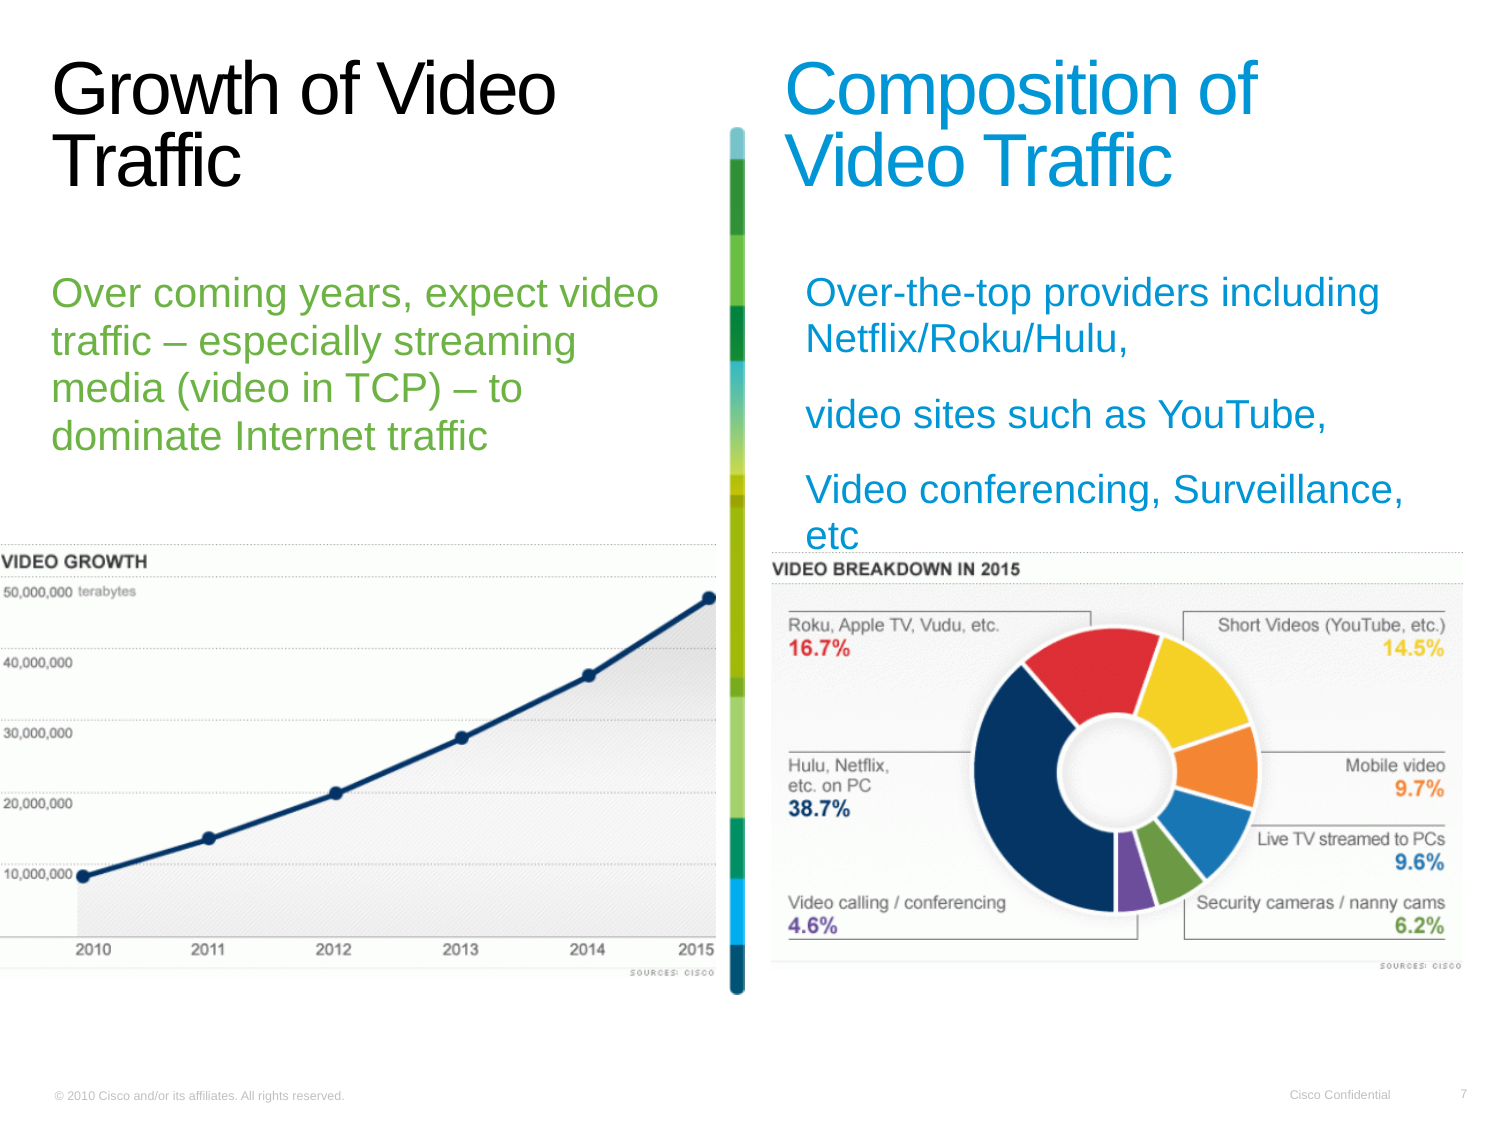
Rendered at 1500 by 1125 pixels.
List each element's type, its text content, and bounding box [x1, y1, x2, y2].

list Over-the-top providers including Netflix/Roku/Hulu, video sites such as YouTube, Video conferencing, Surveillance, etc [790, 262, 1448, 550]
picture [729, 127, 745, 995]
list Over coming years, expect video traffic – especially streaming media (video in TCP) – to dominate Internet traffic [36, 262, 716, 544]
title Growth of Video Traffic [37, 49, 715, 187]
text_box Composition of Video Traffic [771, 49, 1448, 187]
picture [770, 551, 1464, 970]
picture [0, 544, 717, 978]
